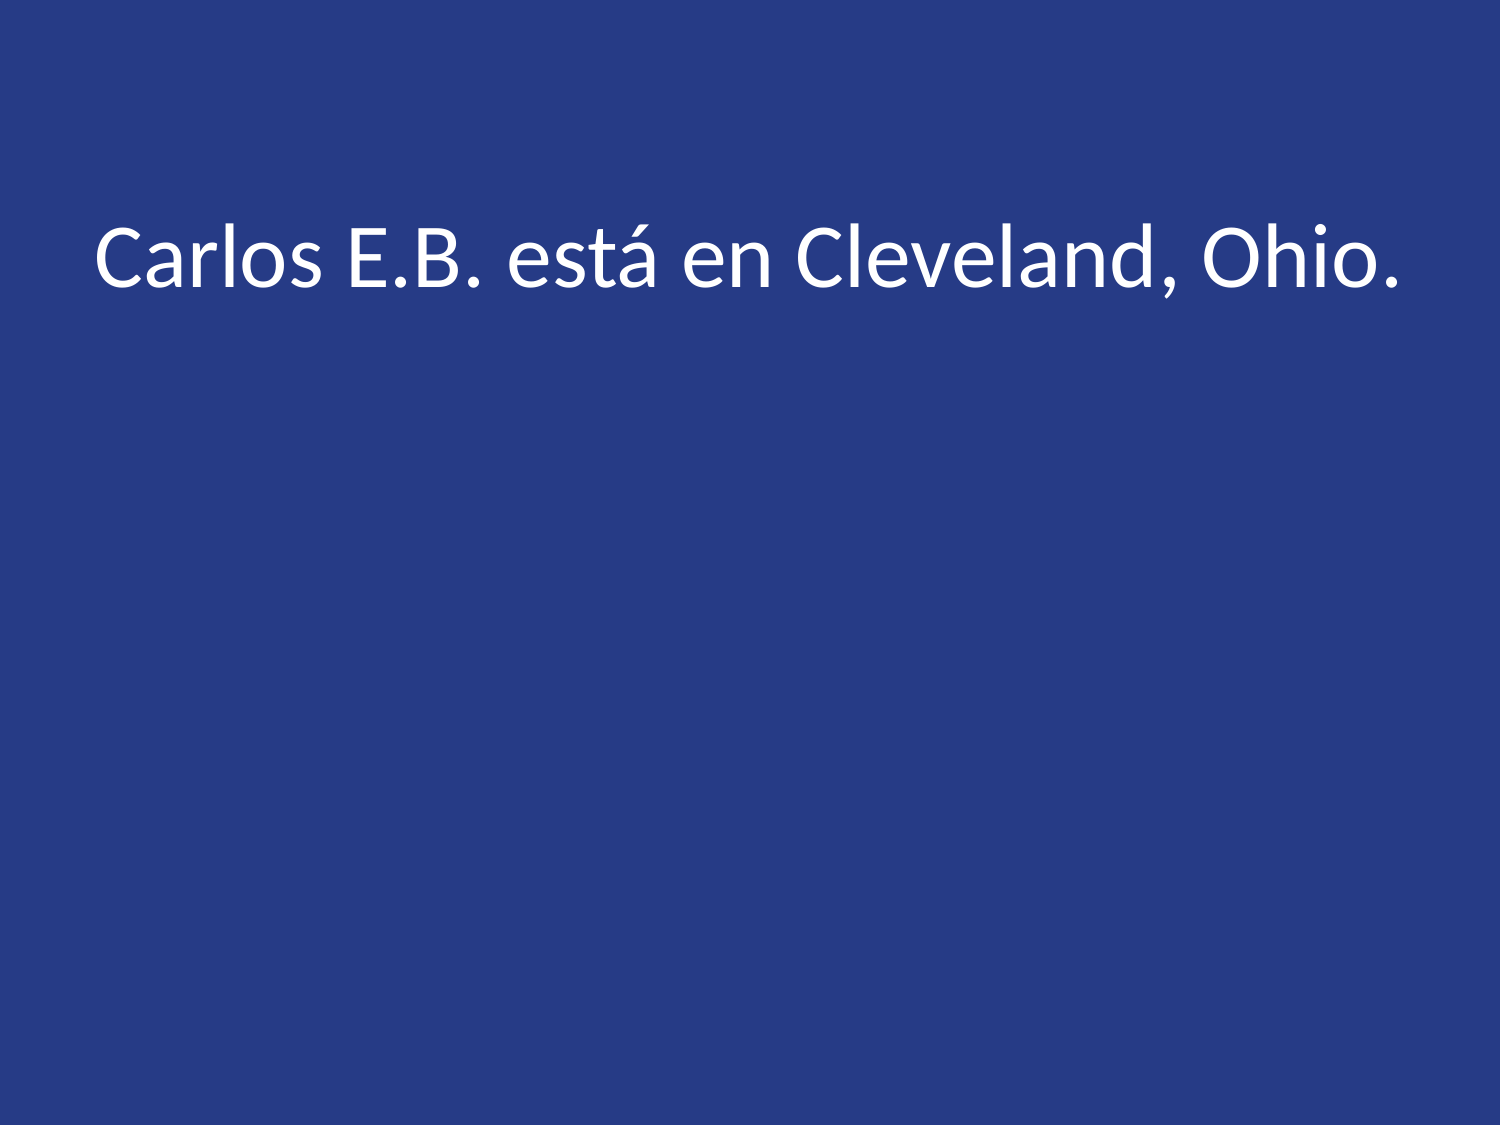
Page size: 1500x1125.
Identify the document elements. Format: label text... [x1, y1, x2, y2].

title Carlos E.B. está en Cleveland, Ohio. [75, 45, 1425, 458]
